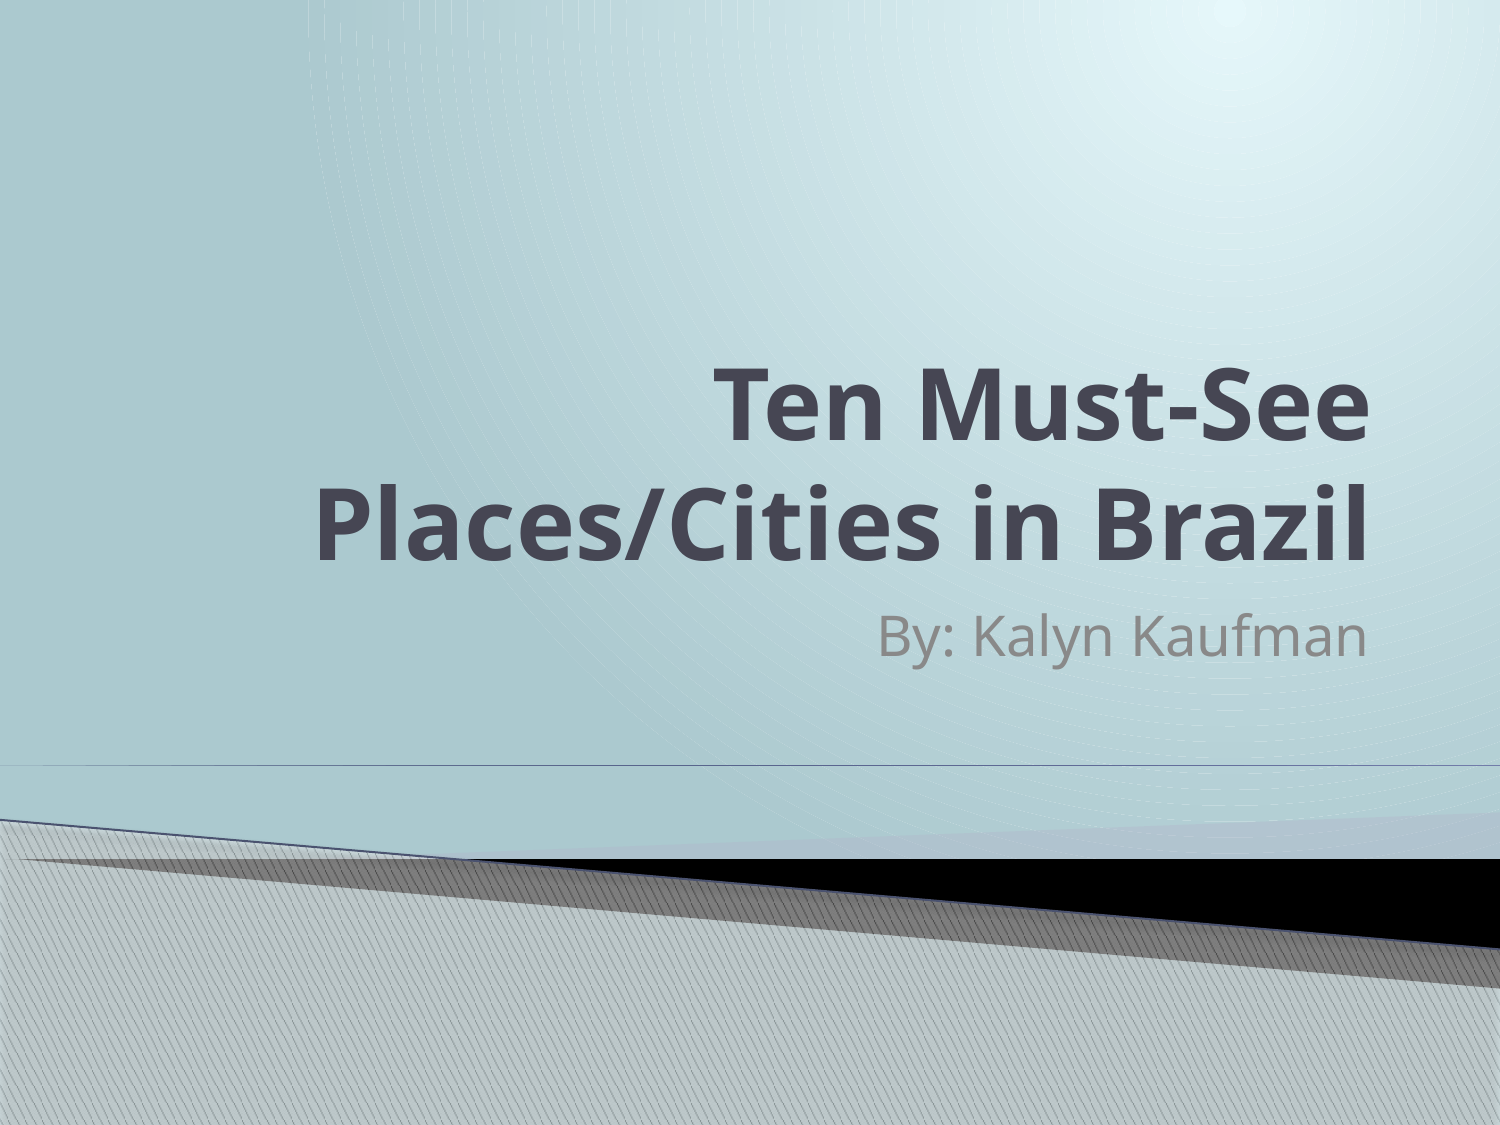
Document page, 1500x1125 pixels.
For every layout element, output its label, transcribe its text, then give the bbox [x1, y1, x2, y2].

subtitle By: Kalyn Kaufman [112, 592, 1388, 790]
picture [5, 859, 1500, 989]
title Ten Must-See Places/Cities in Brazil [112, 287, 1388, 588]
